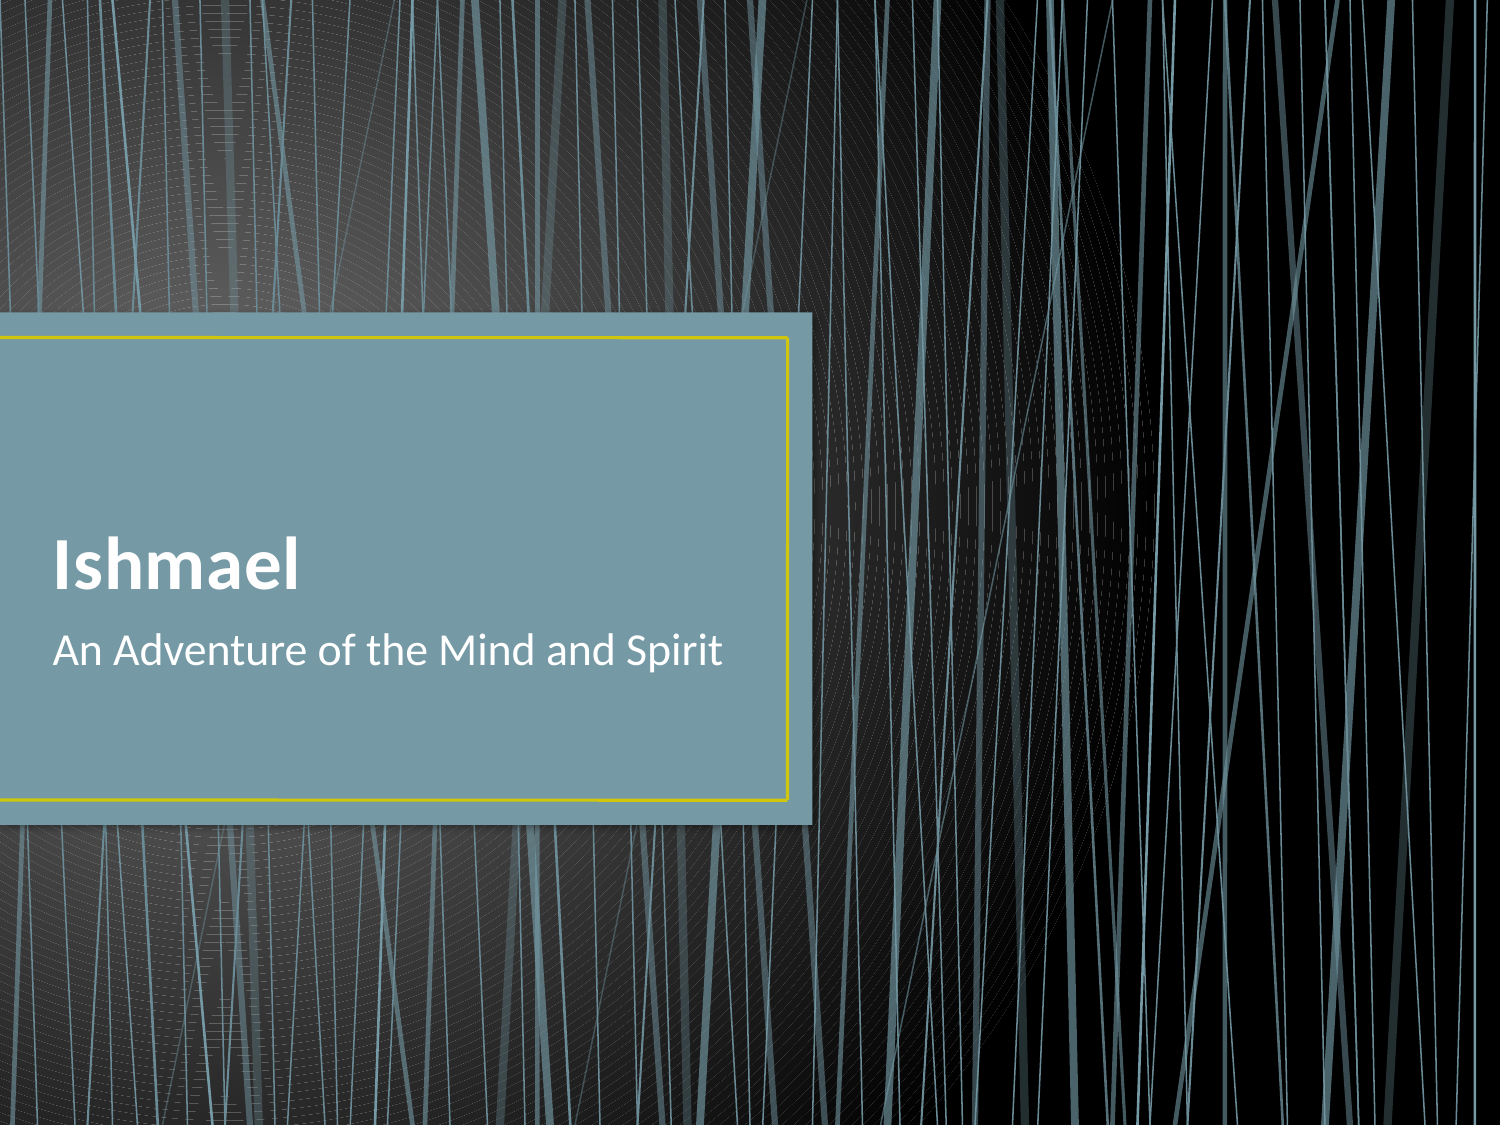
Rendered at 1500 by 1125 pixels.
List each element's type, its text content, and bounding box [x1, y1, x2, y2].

title Ishmael [37, 349, 763, 612]
subtitle An Adventure of the Mind and Spirit [37, 612, 763, 788]
